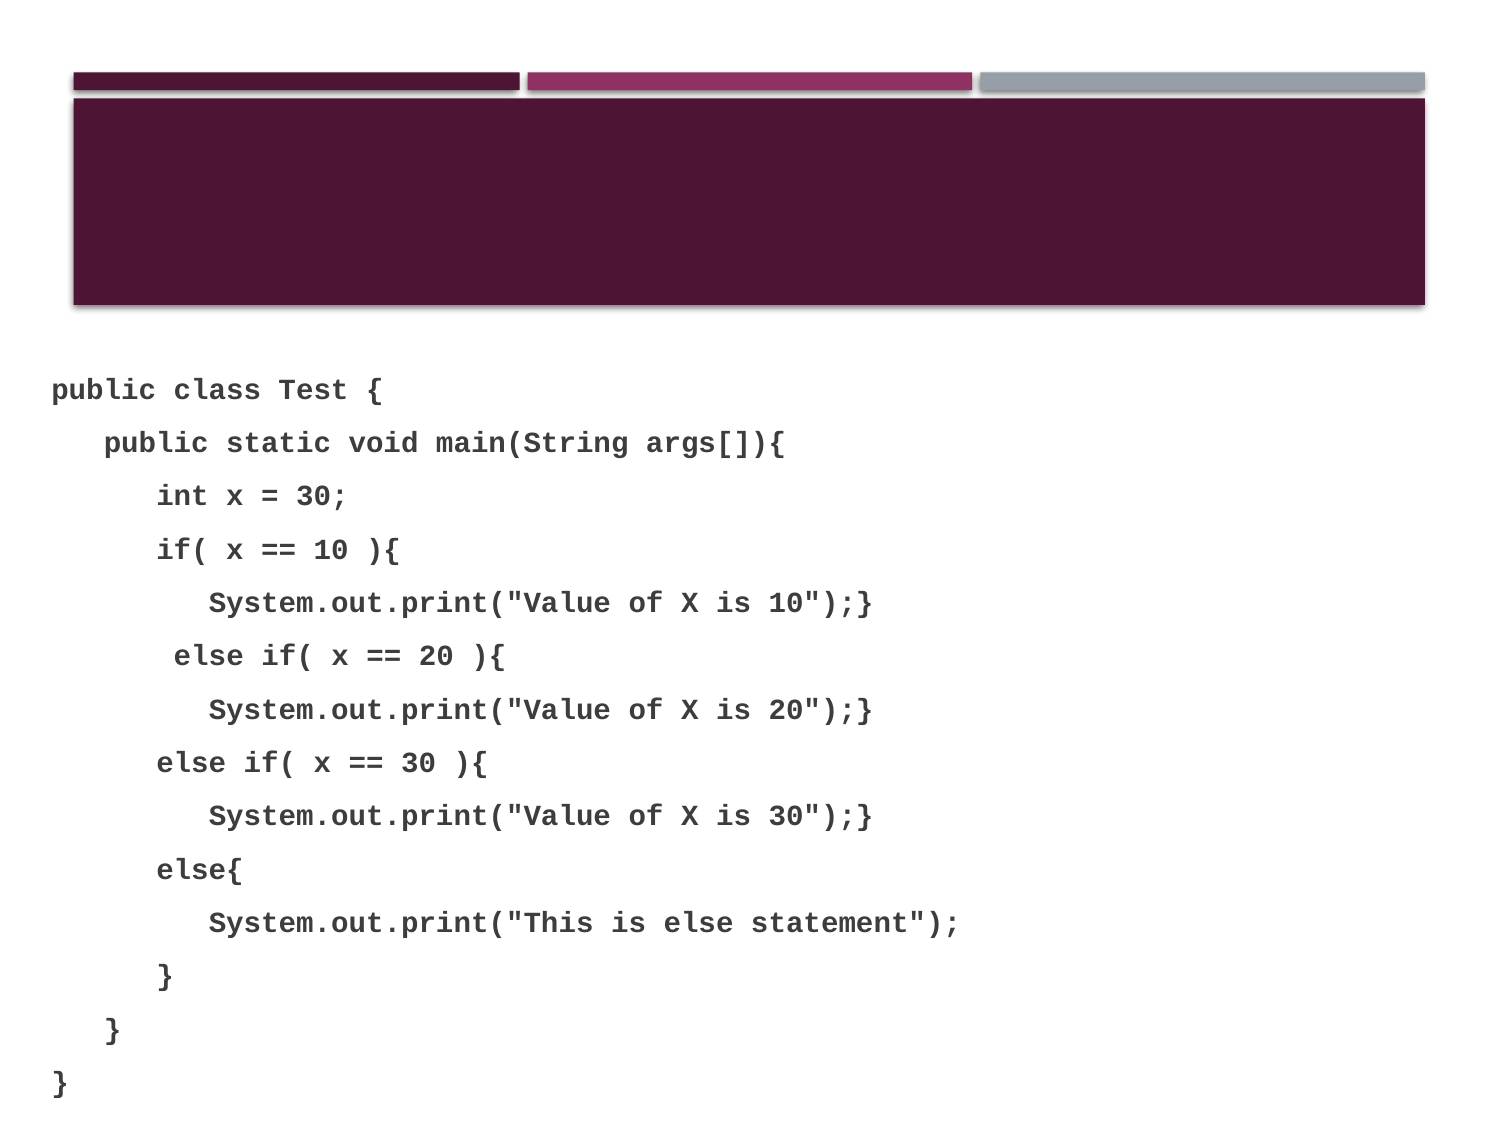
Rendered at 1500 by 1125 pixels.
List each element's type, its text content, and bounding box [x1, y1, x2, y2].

list public class Test { public static void main(String args[]){ int x = 30; if( x == 10 ){ System.out.print("Value of X is 10");} else if( x == 20 ){ System.out.print("Value of X is 20");} else if( x == 30 ){ System.out.print("Value of X is 30");} else{ System.out.print("This is else statement"); } } } [36, 405, 1456, 1063]
